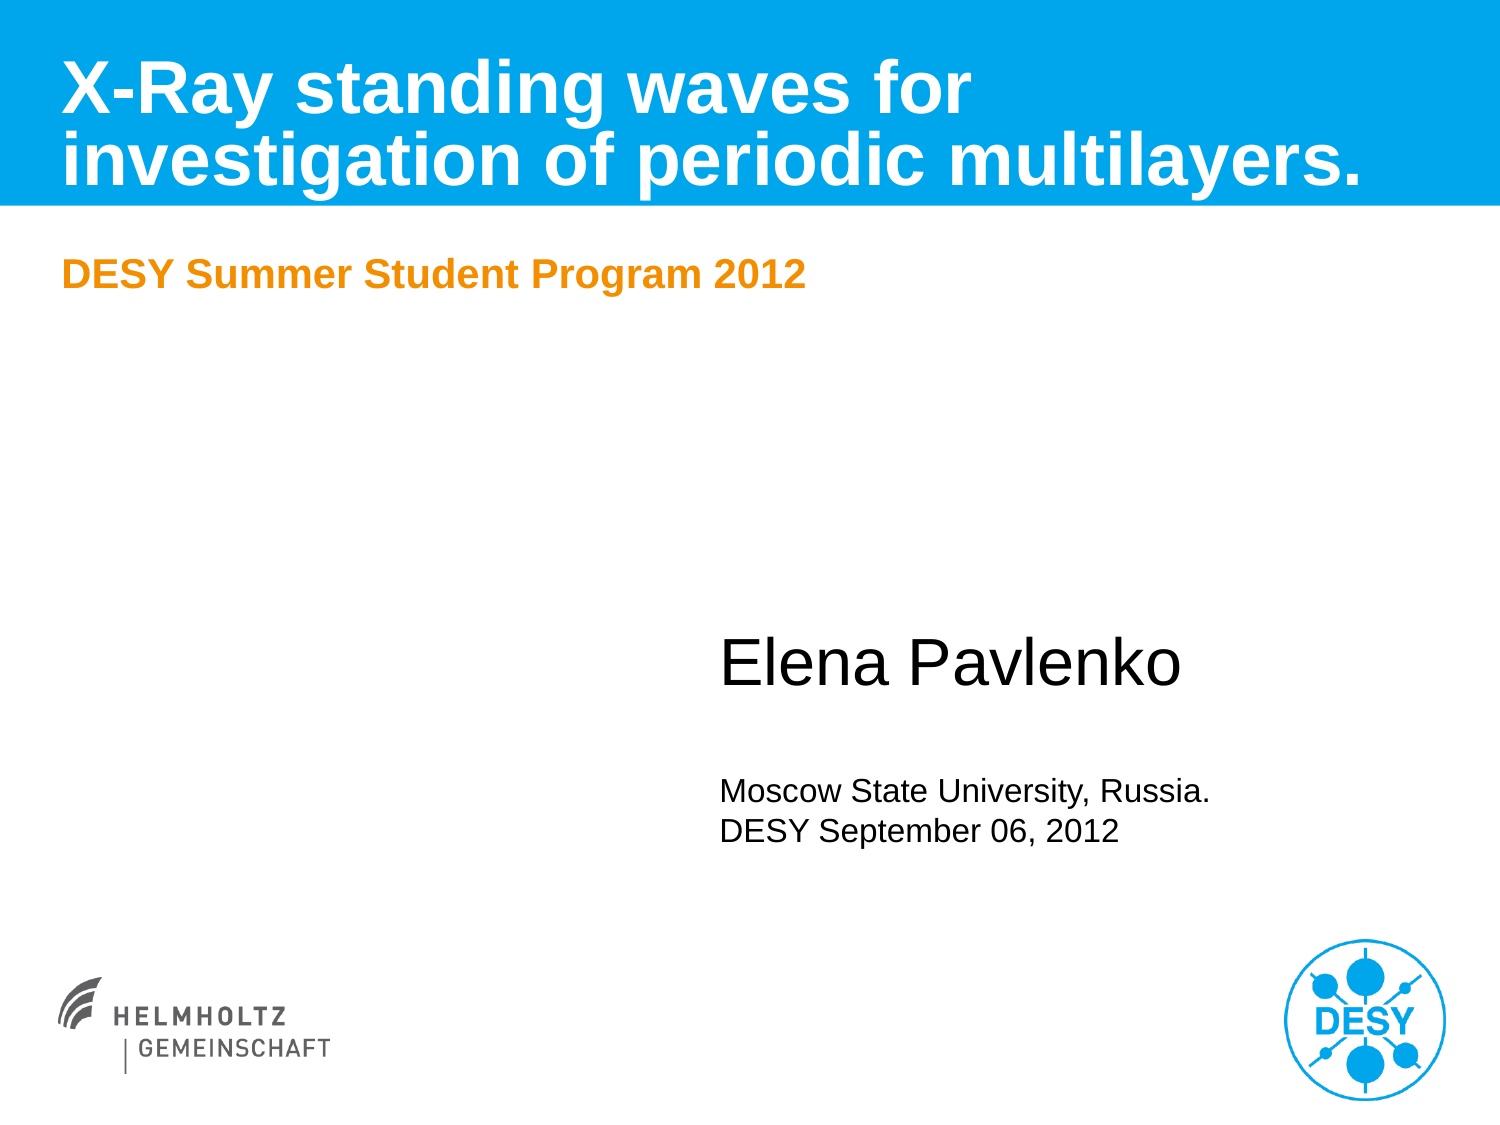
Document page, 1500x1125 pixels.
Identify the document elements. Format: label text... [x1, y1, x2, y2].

picture [1288, 943, 1443, 1098]
text_box Elena Pavlenko Moscow State University, Russia. DESY September 06, 2012 [704, 611, 1293, 857]
picture [1284, 1032, 1349, 1101]
picture [58, 977, 330, 1074]
picture [1382, 1036, 1446, 1101]
title X-Ray standing waves for investigation of periodic multilayers. [46, 0, 1444, 208]
subtitle DESY Summer Student Program 2012 [46, 239, 1446, 319]
picture [1377, 939, 1446, 1004]
picture [1284, 939, 1354, 1008]
